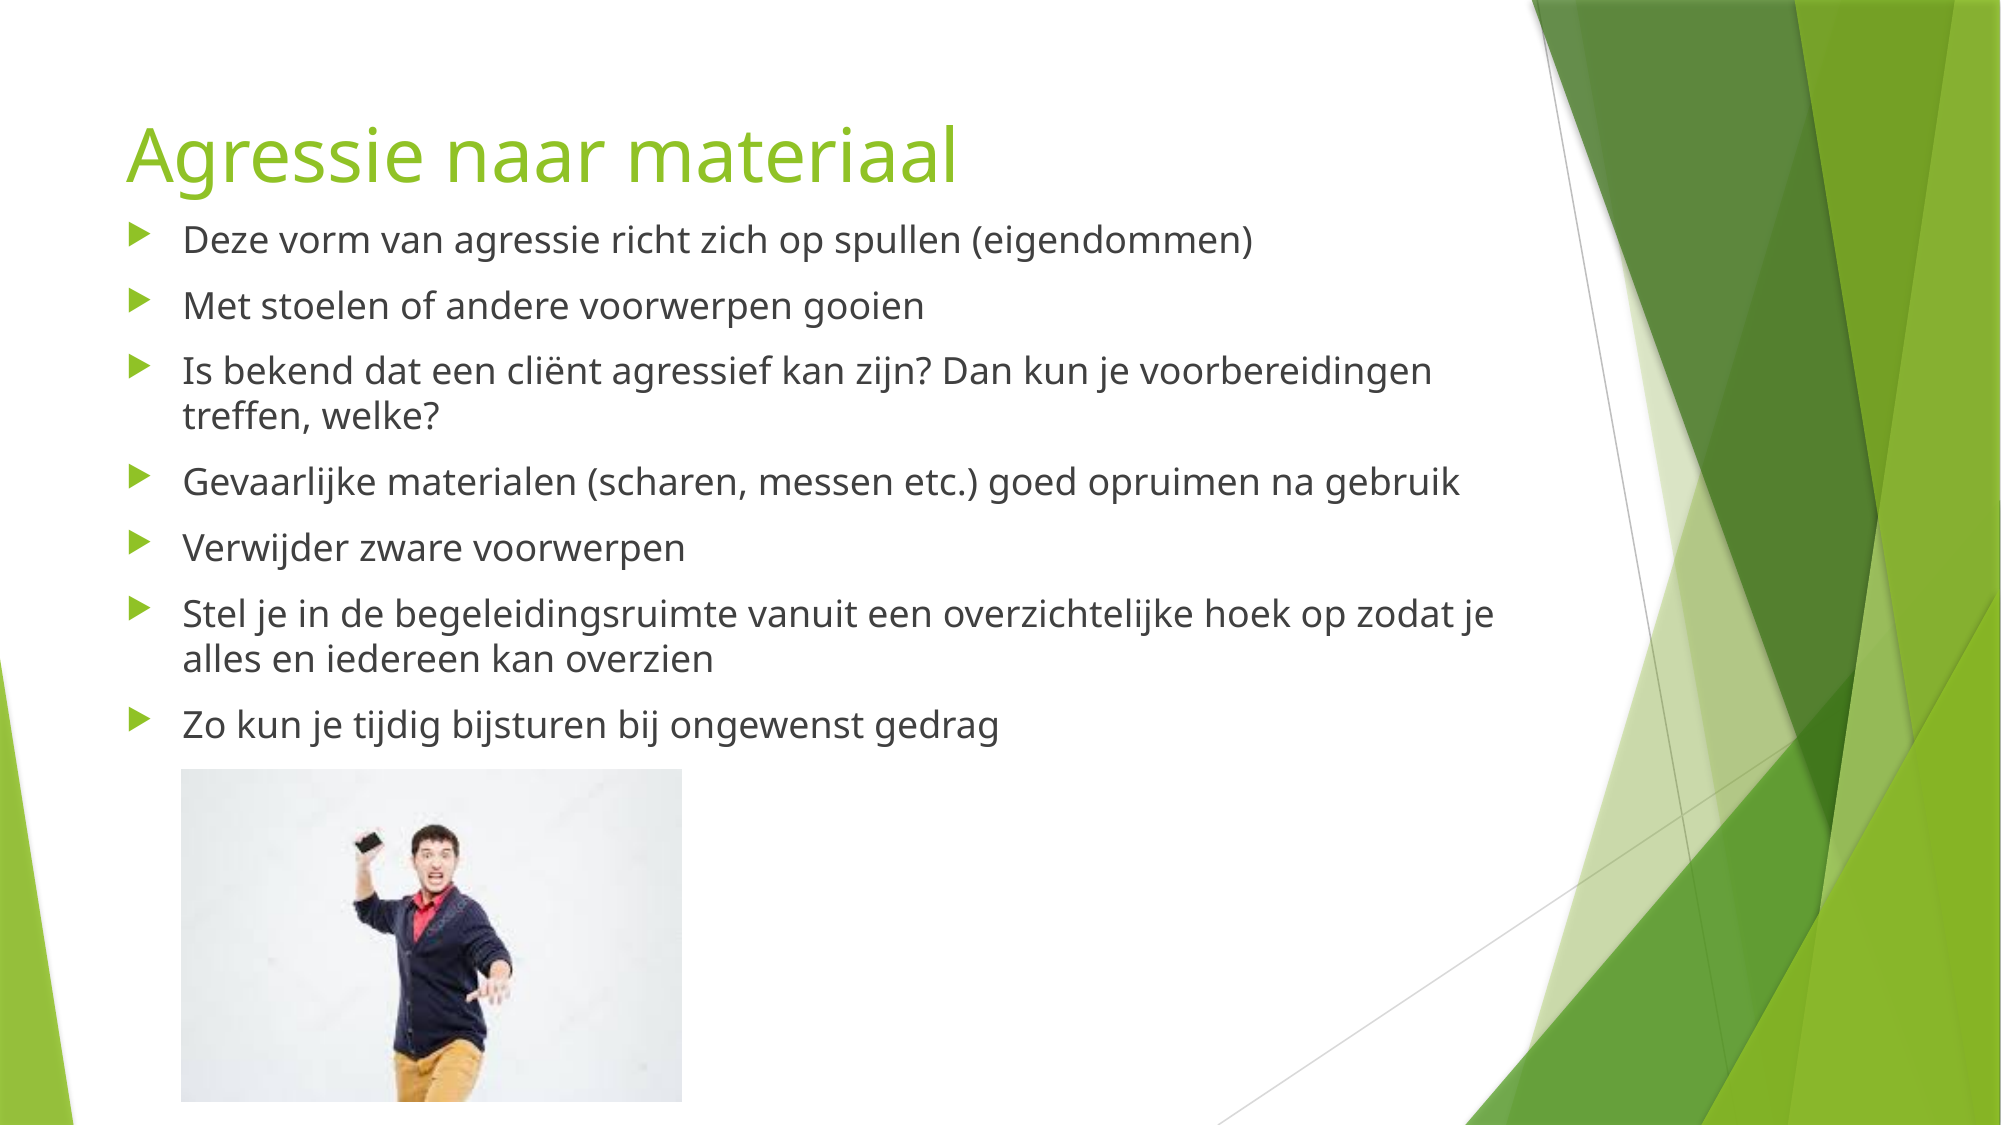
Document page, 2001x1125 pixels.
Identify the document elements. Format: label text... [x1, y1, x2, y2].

title Agressie naar materiaal [111, 99, 1522, 208]
picture [181, 768, 682, 1103]
list Deze vorm van agressie richt zich op spullen (eigendommen) Met stoelen of andere voorwerpen gooien Is bekend dat een cliënt agressief kan zijn? Dan kun je voorbereidingen treffen, welke? Gevaarlijke materialen (scharen, messen etc.) goed opruimen na gebruik Verwijder zware voorwerpen Stel je in de begeleidingsruimte vanuit een overzichtelijke hoek op zodat je alles en iedereen kan overzien Zo kun je tijdig bijsturen bij ongewenst gedrag [111, 208, 1522, 845]
